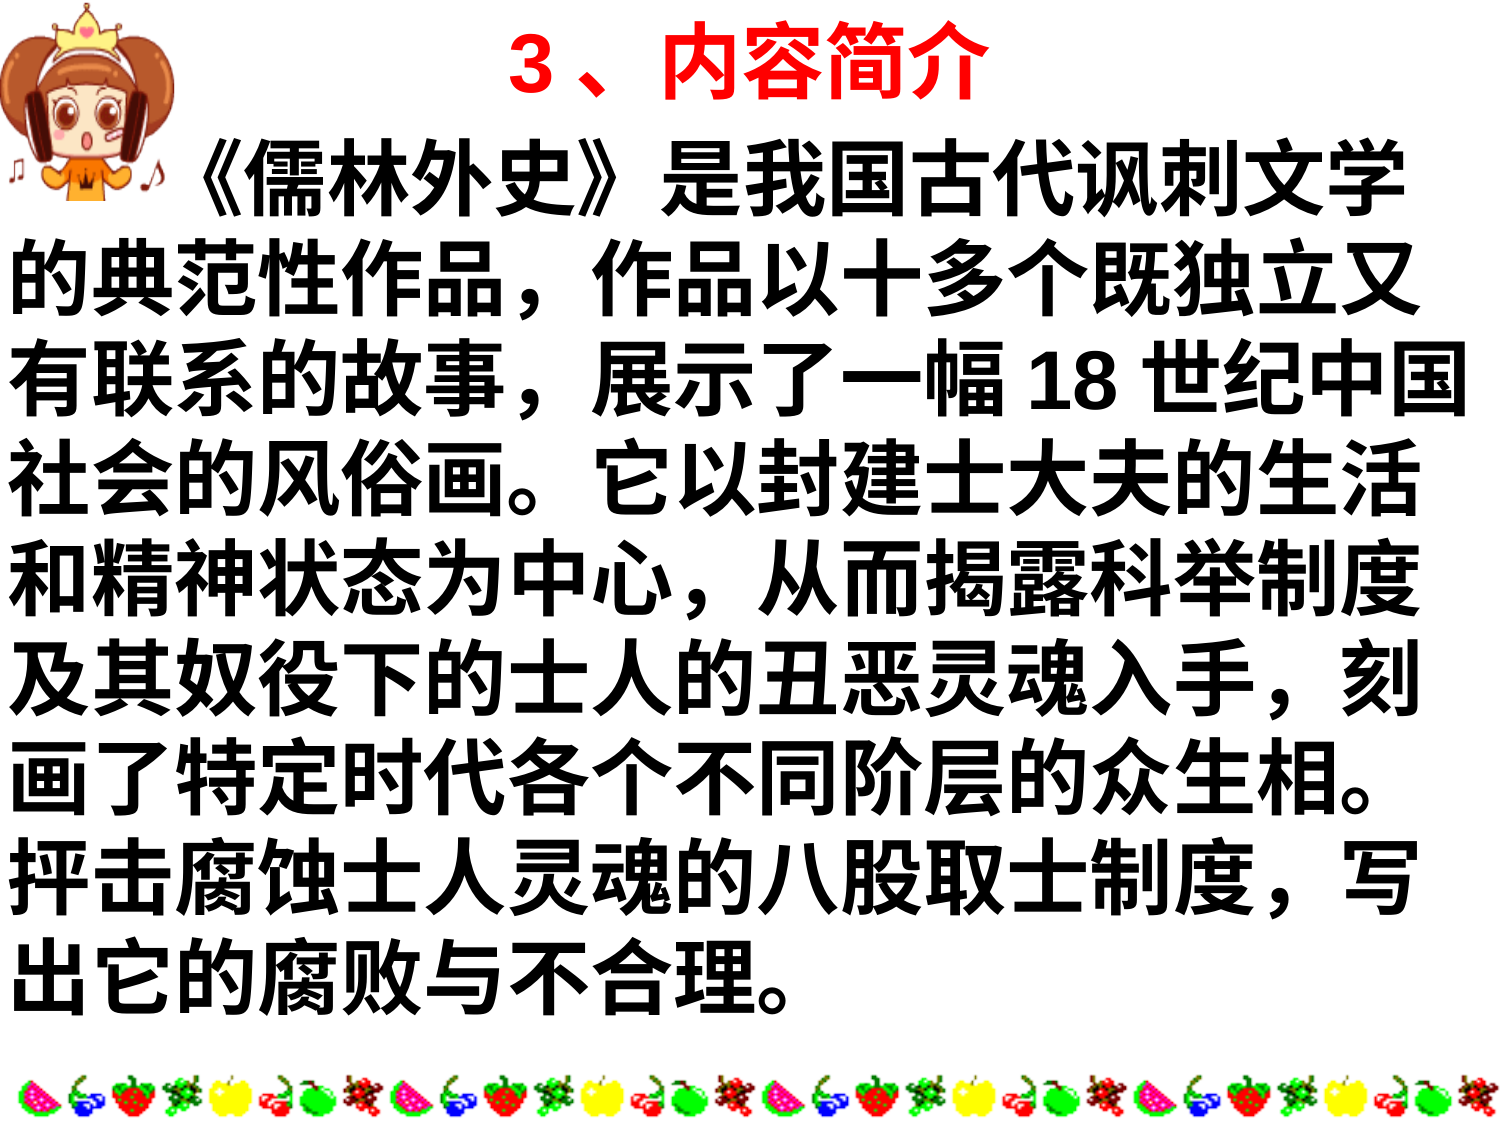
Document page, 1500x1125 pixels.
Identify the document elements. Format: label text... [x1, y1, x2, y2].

list 《儒林外史》是我国古代讽刺文学的典范性作品，作品以十多个既独立又有联系的故事，展示了一幅18世纪中国社会的风俗画。它以封建士大夫的生活和精神状态为中心，从而揭露科举制度及其奴役下的士人的丑恶灵魂入手，刻画了特定时代各个不同阶层的众生相。抨击腐蚀士人灵魂的八股取士制度，写出它的腐败与不合理。 [0, 118, 1500, 1125]
picture [16, 1073, 1500, 1123]
title 3、内容简介 [181, 0, 1426, 118]
picture [0, 0, 181, 201]
